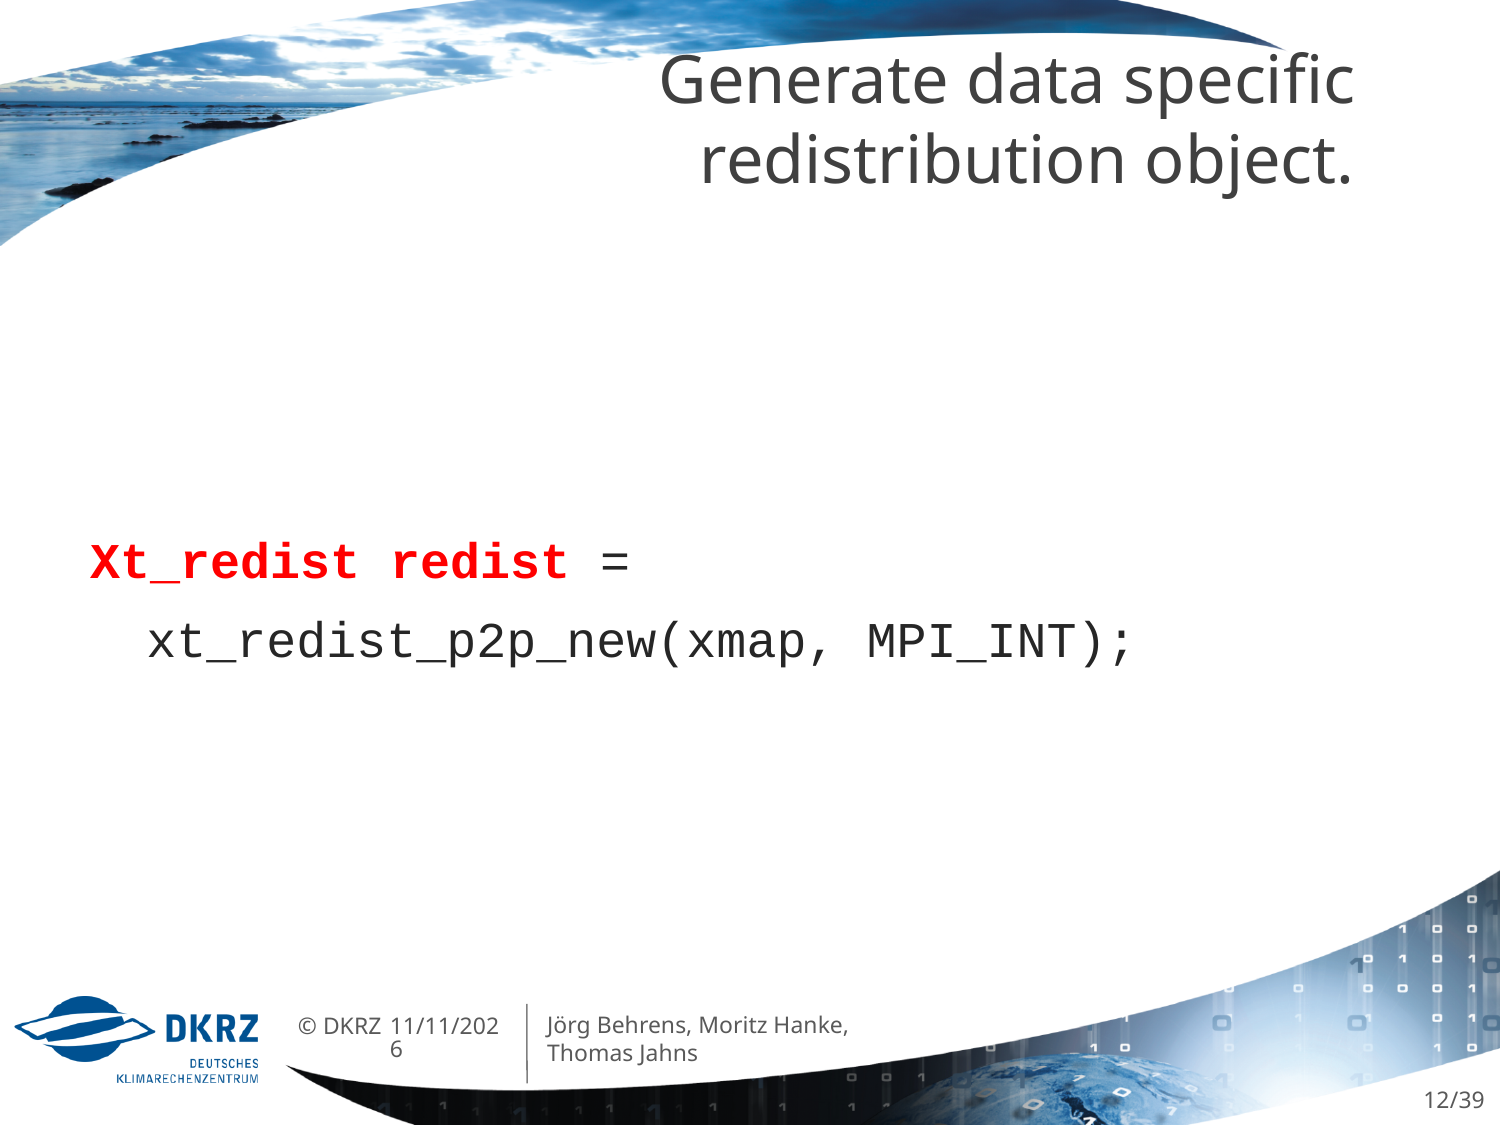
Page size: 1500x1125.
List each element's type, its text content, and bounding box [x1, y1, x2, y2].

title Generate data specific redistribution object. [480, 70, 1372, 165]
footer Jörg Behrens, Moritz Hanke, Thomas Jahns [532, 1003, 884, 1082]
picture [14, 996, 258, 1083]
slide_number 12 [1333, 1078, 1465, 1125]
picture [0, 0, 1288, 246]
picture [285, 867, 1500, 1125]
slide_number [375, 1004, 528, 1052]
list Xt_redist redist = xt_redist_p2p_new(xmap, MPI_INT); [74, 210, 1426, 985]
